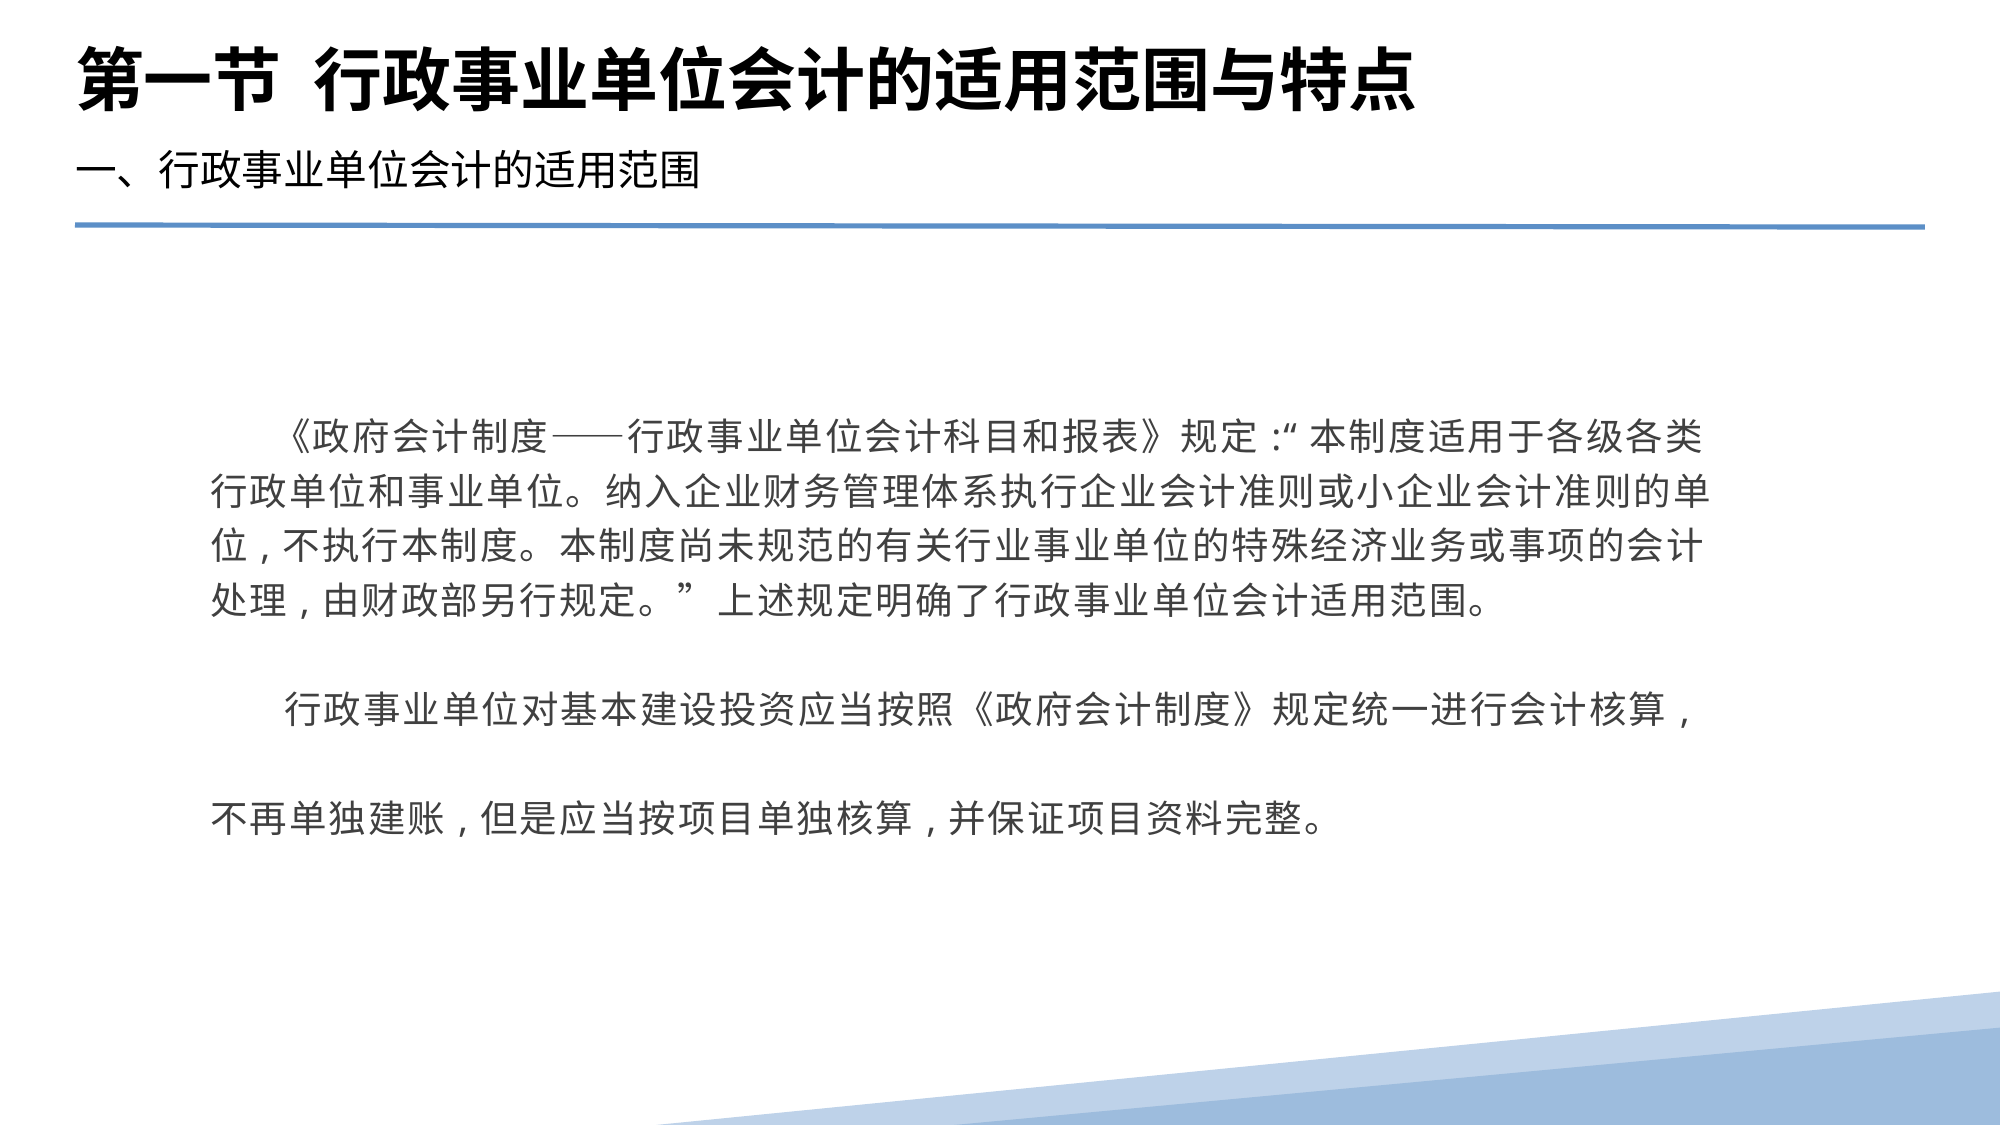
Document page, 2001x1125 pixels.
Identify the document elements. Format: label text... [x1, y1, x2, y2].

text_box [656, 991, 2000, 1125]
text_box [74, 224, 1925, 228]
text_box 一、行政事业单位会计的适用范围 [75, 124, 1925, 200]
text_box 《政府会计制度——行政事业单位会计科目和报表》规定:“本制度适用于各级各类行政单位和事业单位。纳入企业财务管理体系执行企业会计准则或小企业会计准则的单位,不执行本制度。本制度尚未规范的有关行业事业单位的特殊经济业务或事项的会计处理,由财政部另行规定。”上述规定明确了行政事业单位会计适用范围。 行政事业单位对基本建设投资应当按照《政府会计制度》规定统一进行会计核算,不再单独建账,但是应当按项目单独核算,并保证项目资料完整。 [199, 252, 1732, 999]
text_box 第一节 行政事业单位会计的适用范围与特点 [75, 24, 1925, 124]
